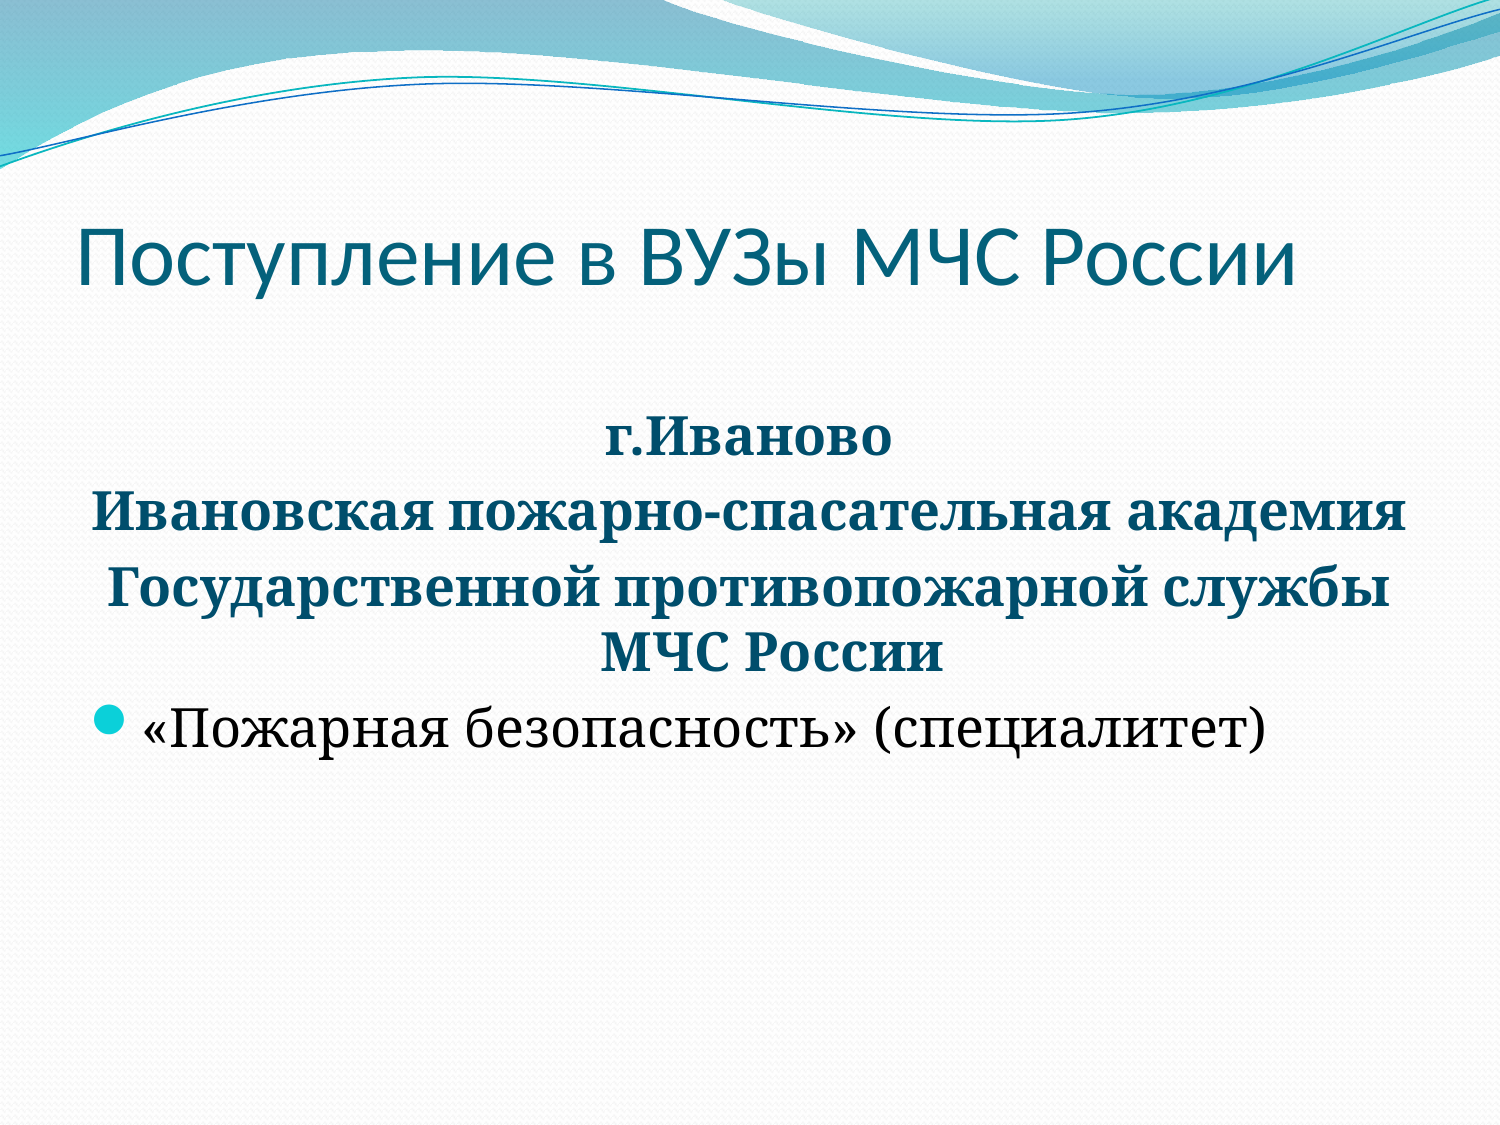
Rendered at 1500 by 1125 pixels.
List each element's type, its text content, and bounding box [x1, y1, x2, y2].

title Поступление в ВУЗы МЧС России [75, 115, 1425, 303]
list г.Иваново Ивановская пожарно-спасательная академия Государственной противопожарной службы МЧС России «Пожарная безопасность» (специалитет) [75, 317, 1425, 1038]
